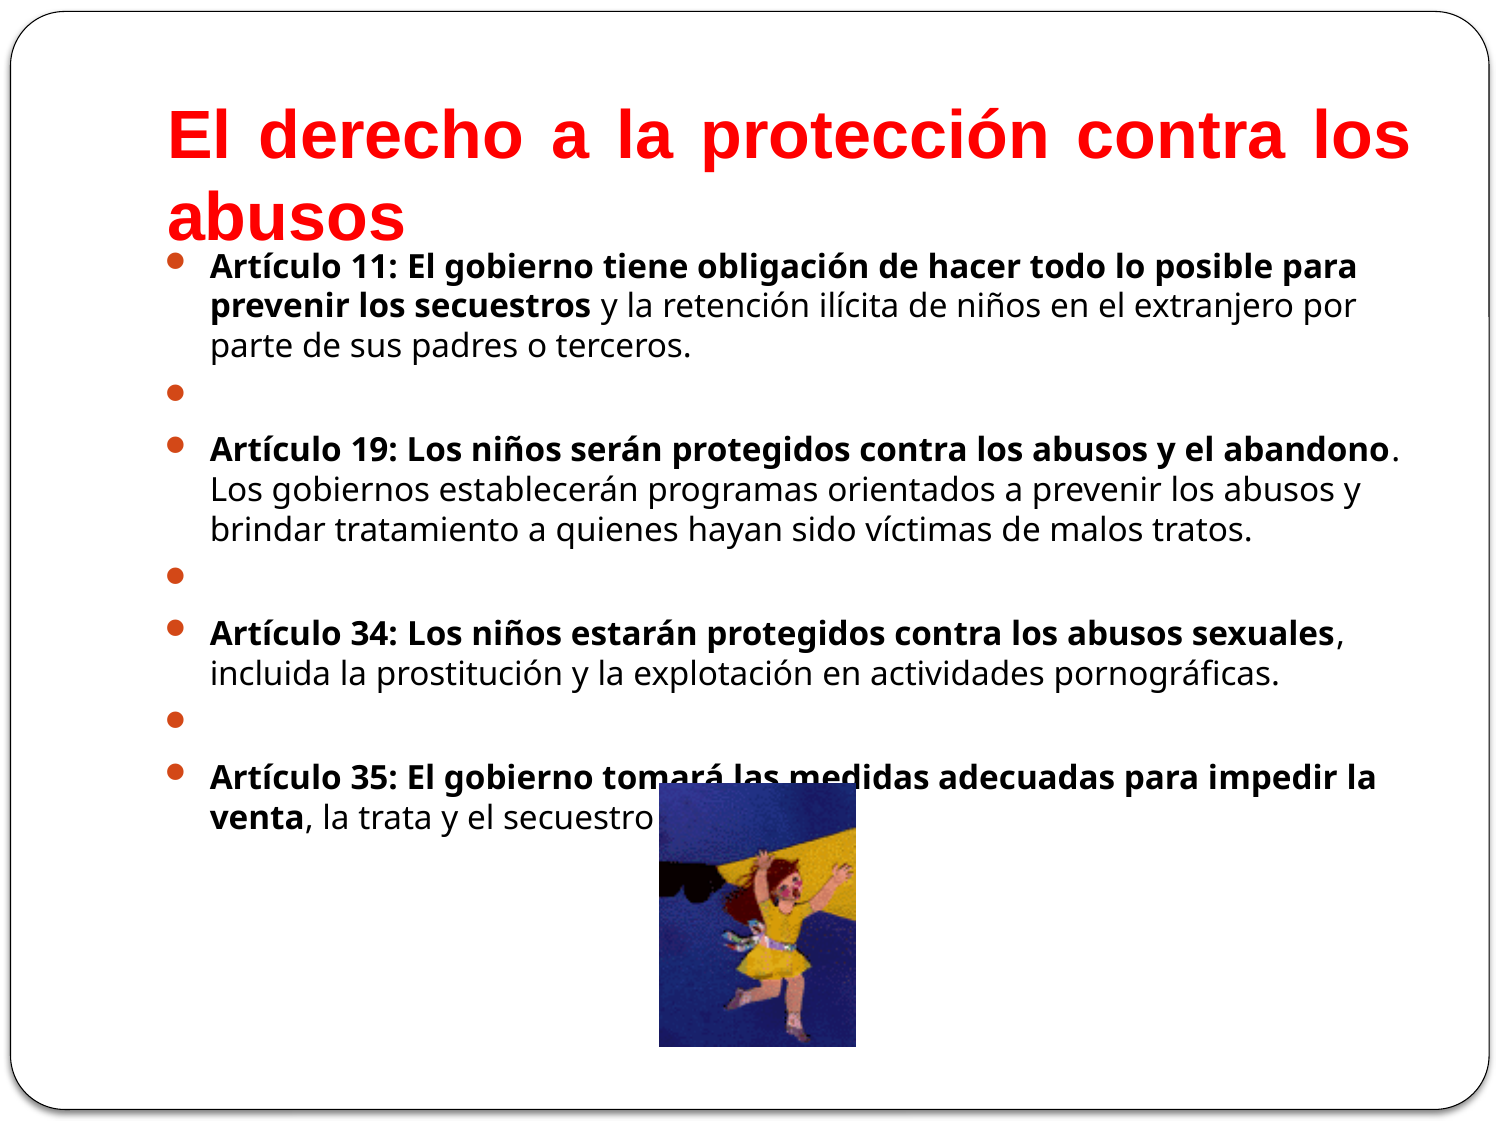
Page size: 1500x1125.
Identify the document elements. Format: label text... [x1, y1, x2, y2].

picture [658, 783, 856, 1048]
list Artículo 11: El gobierno tiene obligación de hacer todo lo posible para prevenir los secuestros y la retención ilícita de niños en el extranjero por parte de sus padres o terceros. Artículo 19: Los niños serán protegidos contra los abusos y el abandono. Los gobiernos establecerán programas orientados a prevenir los abusos y brindar tratamiento a quienes hayan sido víctimas de malos tratos. Artículo 34: Los niños estarán protegidos contra los abusos sexuales, incluida la prostitución y la explotación en actividades pornográficas. Artículo 35: El gobierno tomará las medidas adecuadas para impedir la venta, la trata y el secuestro de los niños. [150, 237, 1425, 988]
title El derecho a la protección contra los abusos [152, 82, 1428, 270]
